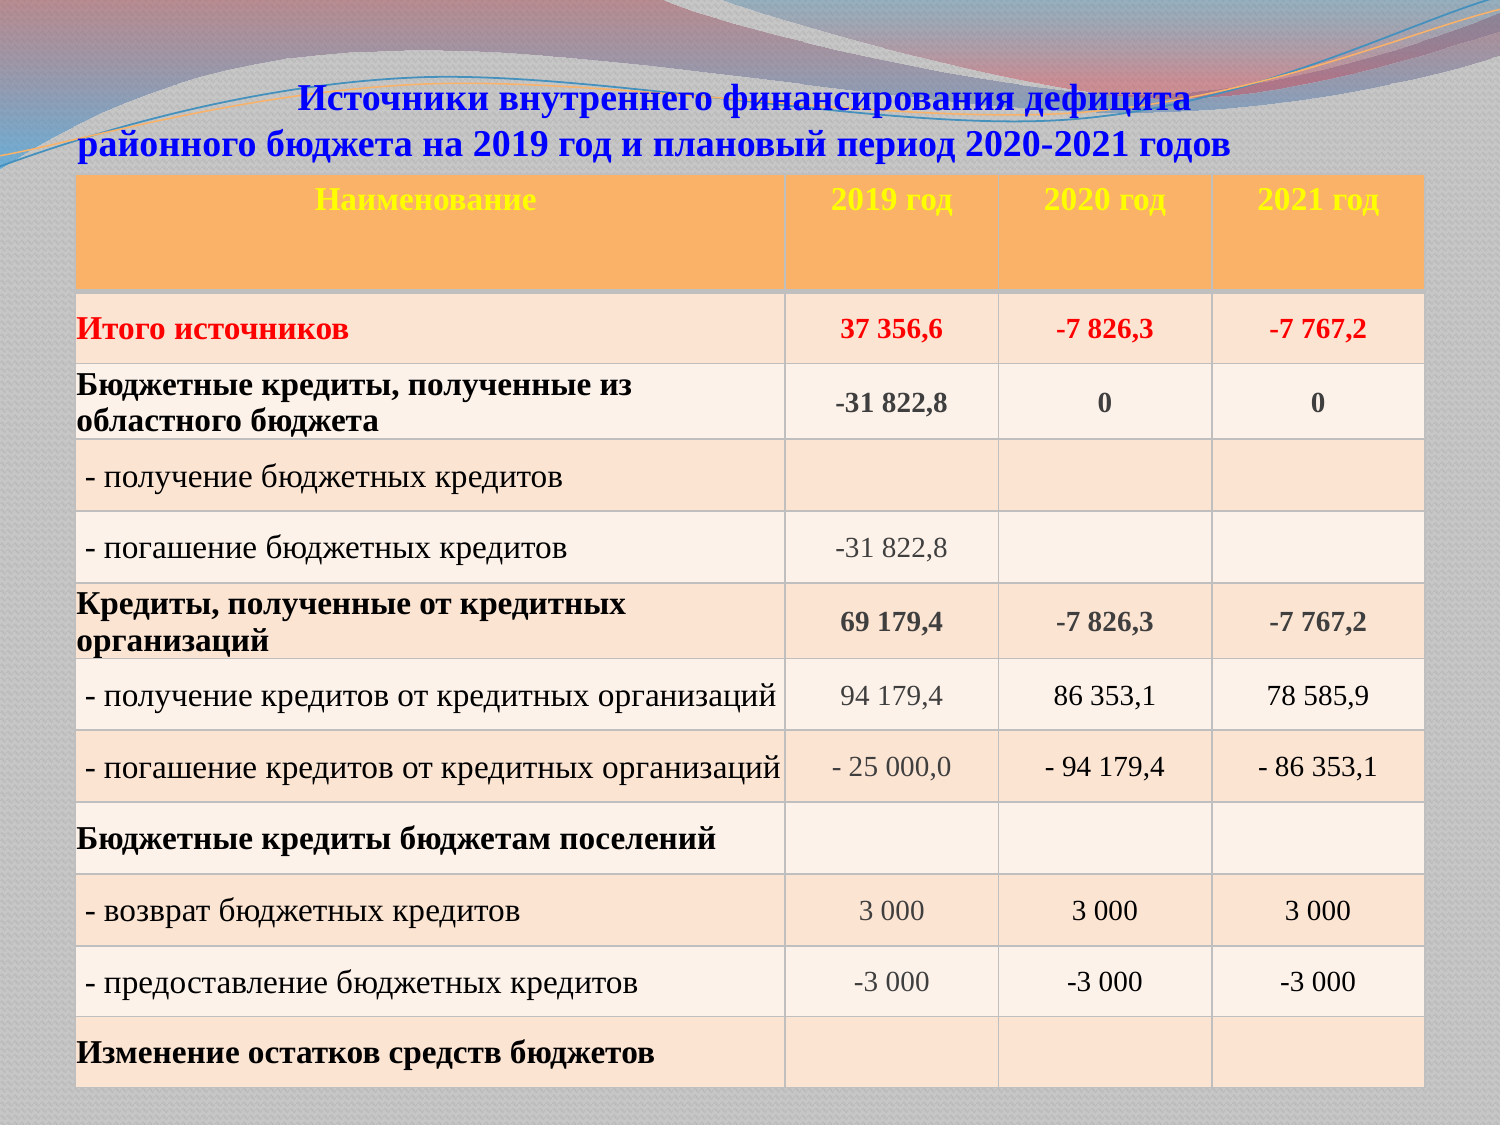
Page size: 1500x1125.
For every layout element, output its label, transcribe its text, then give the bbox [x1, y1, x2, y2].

table_cell [1213, 1017, 1424, 1087]
table_cell - возврат бюджетных кредитов [76, 875, 784, 945]
table_cell [1213, 512, 1424, 582]
table_header 2019 год [786, 175, 998, 289]
table_cell -31 822,8 [786, 364, 998, 438]
table_cell [999, 803, 1211, 873]
table_header 2021 год [1213, 175, 1424, 289]
table_cell - 94 179,4 [999, 731, 1211, 801]
table_cell Бюджетные кредиты, полученные из областного бюджета [76, 364, 784, 438]
table_cell Итого источников [76, 294, 784, 363]
table_cell -3 000 [1213, 947, 1424, 1016]
table_cell [1213, 803, 1424, 873]
table_cell 0 [1213, 364, 1424, 438]
table_cell 94 179,4 [786, 659, 998, 729]
table_cell [1213, 440, 1424, 510]
table_cell - предоставление бюджетных кредитов [76, 947, 784, 1016]
table_cell - 86 353,1 [1213, 731, 1424, 801]
table_cell - получение бюджетных кредитов [76, 440, 784, 510]
table_cell -7 767,2 [1213, 294, 1424, 363]
table_cell [999, 1017, 1211, 1087]
table_cell - погашение бюджетных кредитов [76, 512, 784, 582]
table_cell -3 000 [786, 947, 998, 1016]
table_cell [786, 440, 998, 510]
table_cell 3 000 [786, 875, 998, 945]
table_cell -7 767,2 [1213, 584, 1424, 658]
table_header Наименование [76, 175, 784, 289]
title Источники внутреннего финансирования дефицита районного бюджета на 2019 год и плановый период 2020-2021 годов [75, 35, 1425, 164]
table_header 2020 год [999, 175, 1211, 289]
table_cell 3 000 [1213, 875, 1424, 945]
table_cell - получение кредитов от кредитных организаций [76, 659, 784, 729]
table_cell - 25 000,0 [786, 731, 998, 801]
table_cell Бюджетные кредиты бюджетам поселений [76, 803, 784, 873]
table_cell [786, 1017, 998, 1087]
table_cell -3 000 [999, 947, 1211, 1016]
table_cell [999, 440, 1211, 510]
table_cell 69 179,4 [786, 584, 998, 658]
table_cell [999, 512, 1211, 582]
table_cell Изменение остатков средств бюджетов [76, 1017, 784, 1087]
table_cell 3 000 [999, 875, 1211, 945]
table_cell -7 826,3 [999, 294, 1211, 363]
table_cell Кредиты, полученные от кредитных организаций [76, 584, 784, 658]
table_cell -31 822,8 [786, 512, 998, 582]
table_cell 0 [999, 364, 1211, 438]
table_cell 37 356,6 [786, 294, 998, 363]
table_cell 78 585,9 [1213, 659, 1424, 729]
table_cell 86 353,1 [999, 659, 1211, 729]
table_cell -7 826,3 [999, 584, 1211, 658]
table_cell [786, 803, 998, 873]
table_cell - погашение кредитов от кредитных организаций [76, 731, 784, 801]
